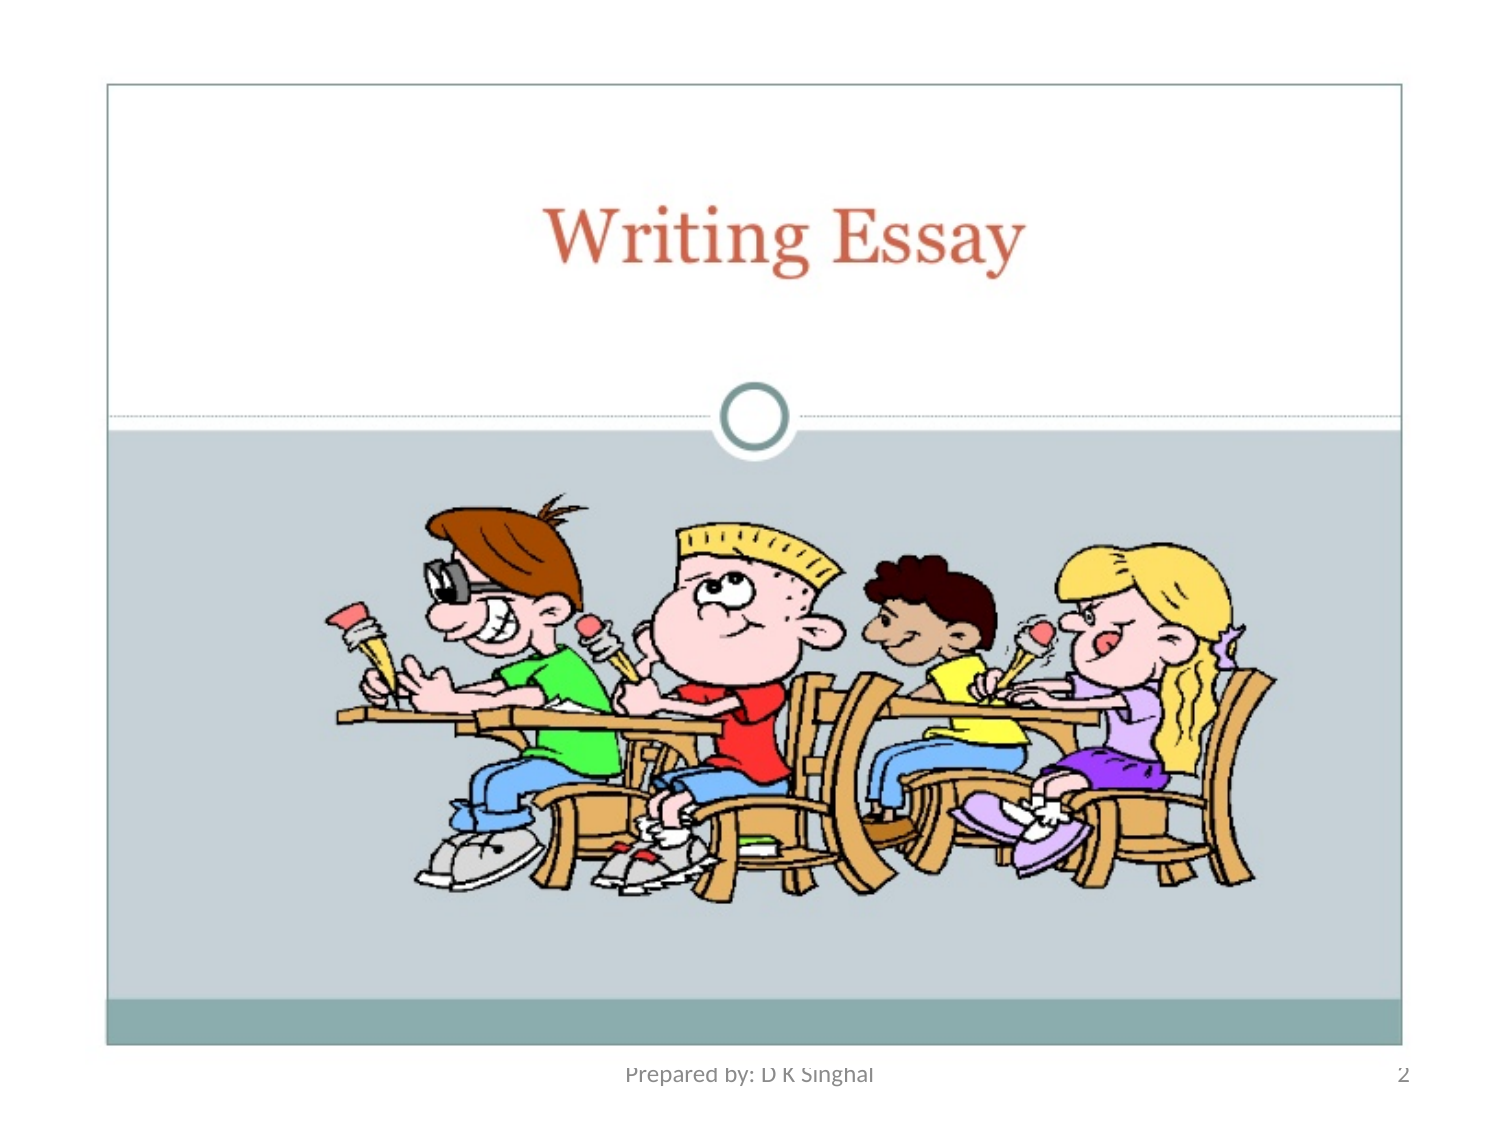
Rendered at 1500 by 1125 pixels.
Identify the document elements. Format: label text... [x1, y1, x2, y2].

picture [84, 62, 1426, 1068]
footer Prepared by: D K Singhal [512, 1077, 988, 1103]
slide_number 2 [1074, 1076, 1425, 1103]
